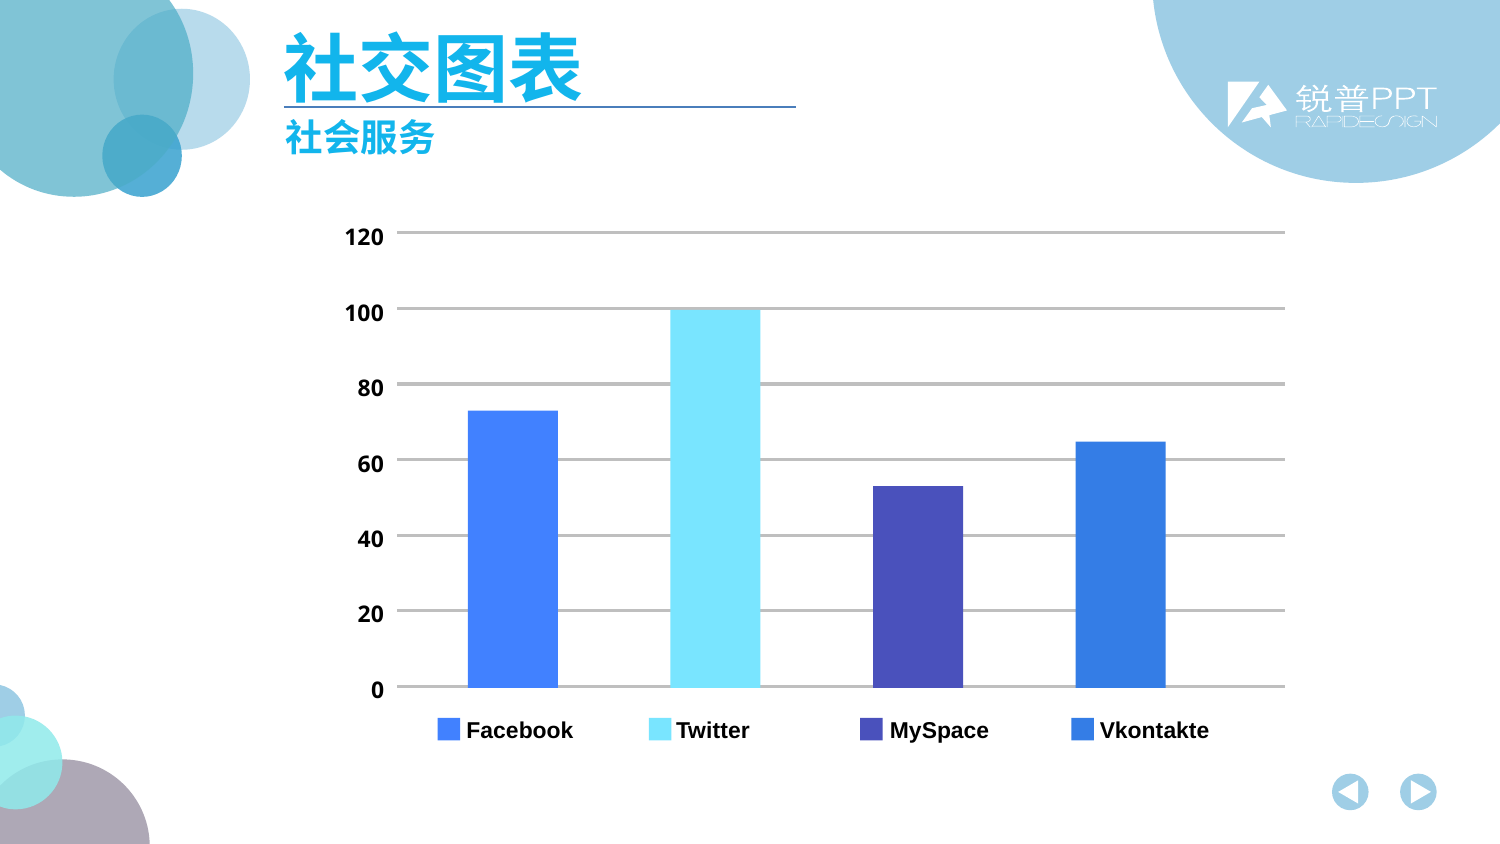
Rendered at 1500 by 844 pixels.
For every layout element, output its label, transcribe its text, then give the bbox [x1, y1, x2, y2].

text_box [466, 469, 560, 534]
text_box Facebook [451, 708, 602, 751]
text_box 20 [308, 592, 399, 635]
text_box 60 [308, 441, 399, 484]
text_box 0 [308, 667, 399, 711]
text_box 80 [308, 366, 399, 409]
text_box 120 [308, 215, 399, 258]
text_box [668, 543, 762, 610]
text_box [1074, 469, 1168, 534]
text_box [466, 543, 560, 610]
text_box [858, 716, 874, 743]
text_box Vkontakte [1085, 708, 1235, 751]
text_box [871, 620, 965, 685]
text_box [466, 409, 560, 459]
text_box [668, 393, 762, 459]
text_box [1074, 543, 1168, 610]
text_box 社交图表 [269, 14, 758, 119]
text_box 100 [308, 290, 399, 334]
text_box [466, 620, 560, 685]
text_box [668, 316, 762, 383]
text_box 40 [308, 517, 399, 560]
text_box [436, 716, 451, 743]
text_box [1074, 620, 1168, 685]
text_box [1069, 716, 1085, 743]
text_box 社会服务 [271, 106, 758, 167]
text_box [871, 543, 965, 610]
text_box [668, 620, 762, 685]
text_box [871, 484, 965, 534]
text_box [668, 469, 762, 534]
text_box MySpace [874, 708, 1025, 751]
text_box [1074, 440, 1168, 459]
text_box Twitter [661, 708, 812, 751]
text_box [647, 716, 661, 743]
